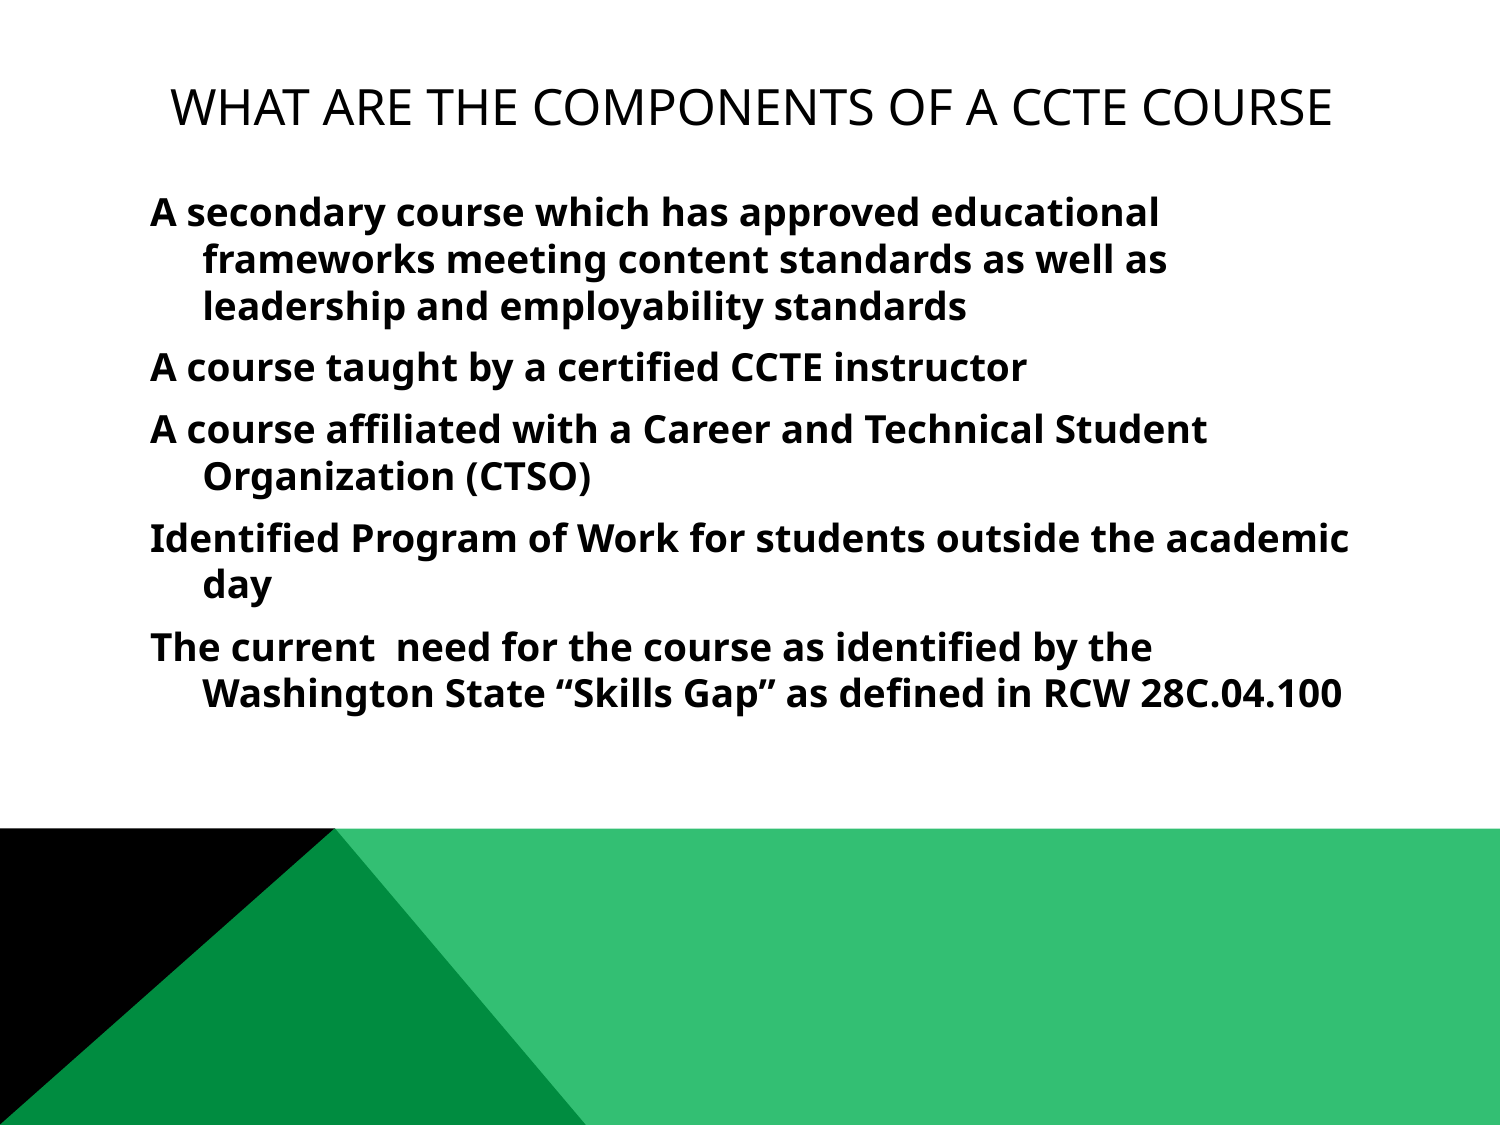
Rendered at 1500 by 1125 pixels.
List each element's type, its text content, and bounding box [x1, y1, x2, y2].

title What are the components of a CCTE Course [135, 60, 1369, 150]
list A secondary course which has approved educational frameworks meeting content standards as well as leadership and employability standards A course taught by a certified CCTE instructor A course affiliated with a Career and Technical Student Organization (CTSO) Identified Program of Work for students outside the academic day The current need for the course as identified by the Washington State “Skills Gap” as defined in RCW 28C.04.100 [135, 180, 1369, 768]
